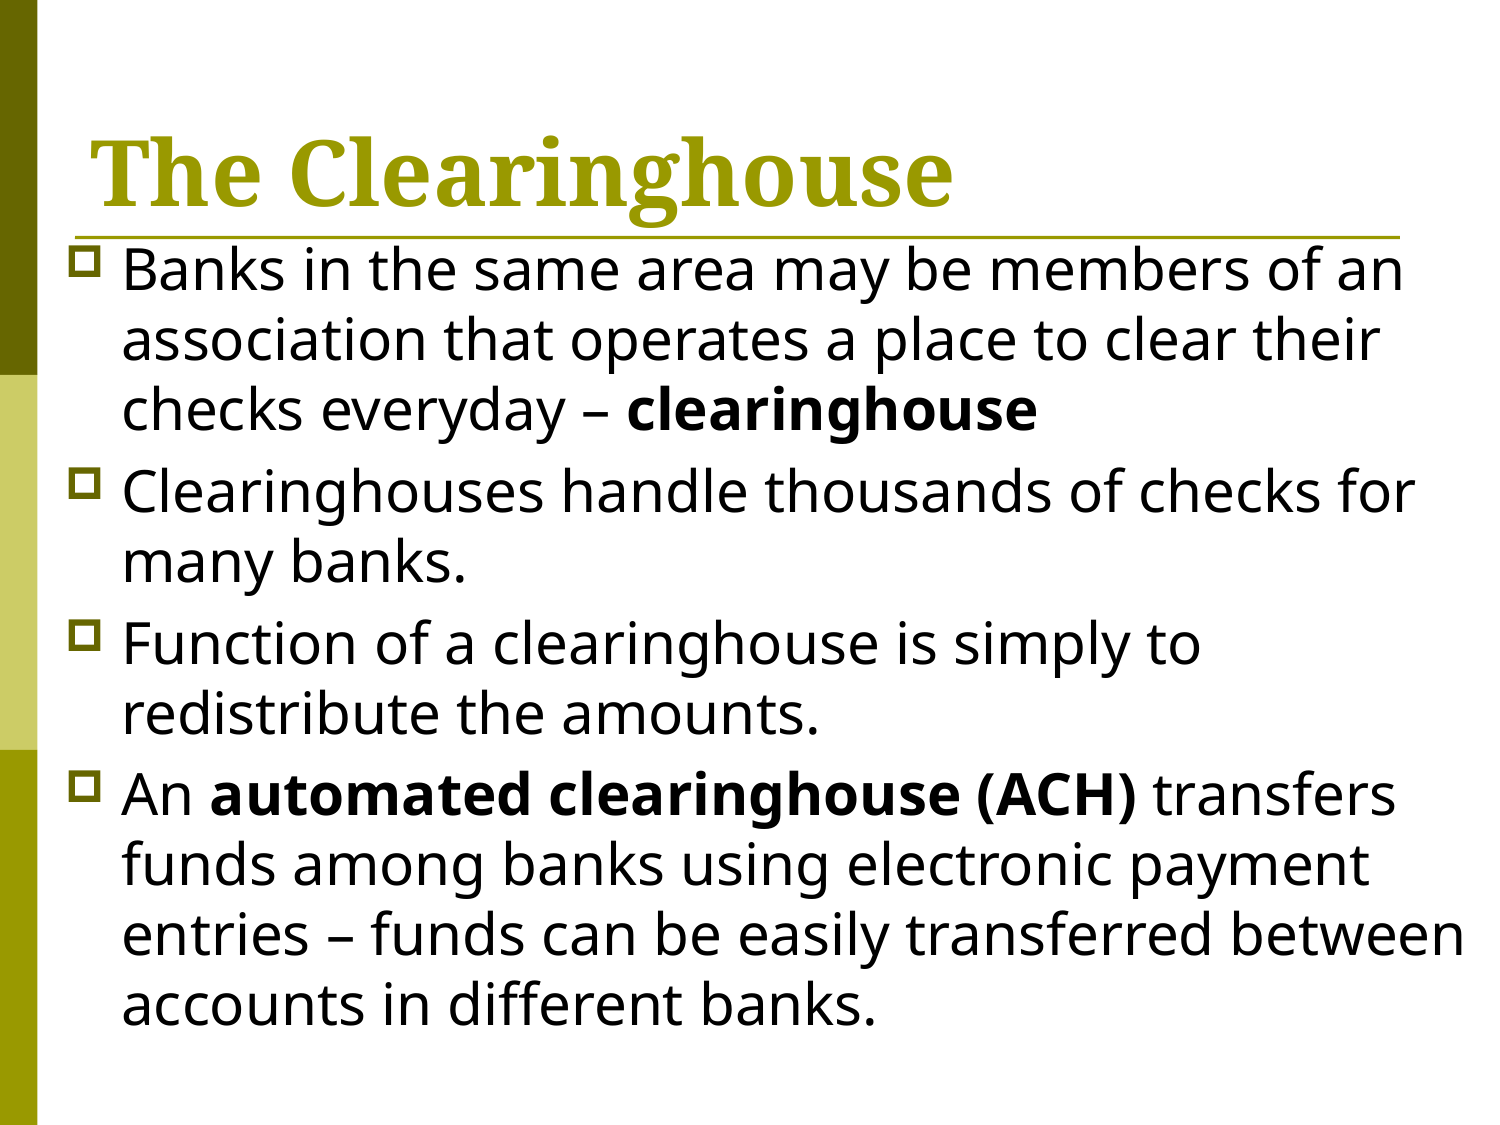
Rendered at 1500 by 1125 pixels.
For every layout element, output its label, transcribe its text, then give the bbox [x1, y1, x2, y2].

title The Clearinghouse [74, 45, 1426, 224]
list Banks in the same area may be members of an association that operates a place to clear their checks everyday – clearinghouse Clearinghouses handle thousands of checks for many banks. Function of a clearinghouse is simply to redistribute the amounts. An automated clearinghouse (ACH) transfers funds among banks using electronic payment entries – funds can be easily transferred between accounts in different banks. [49, 224, 1500, 1101]
